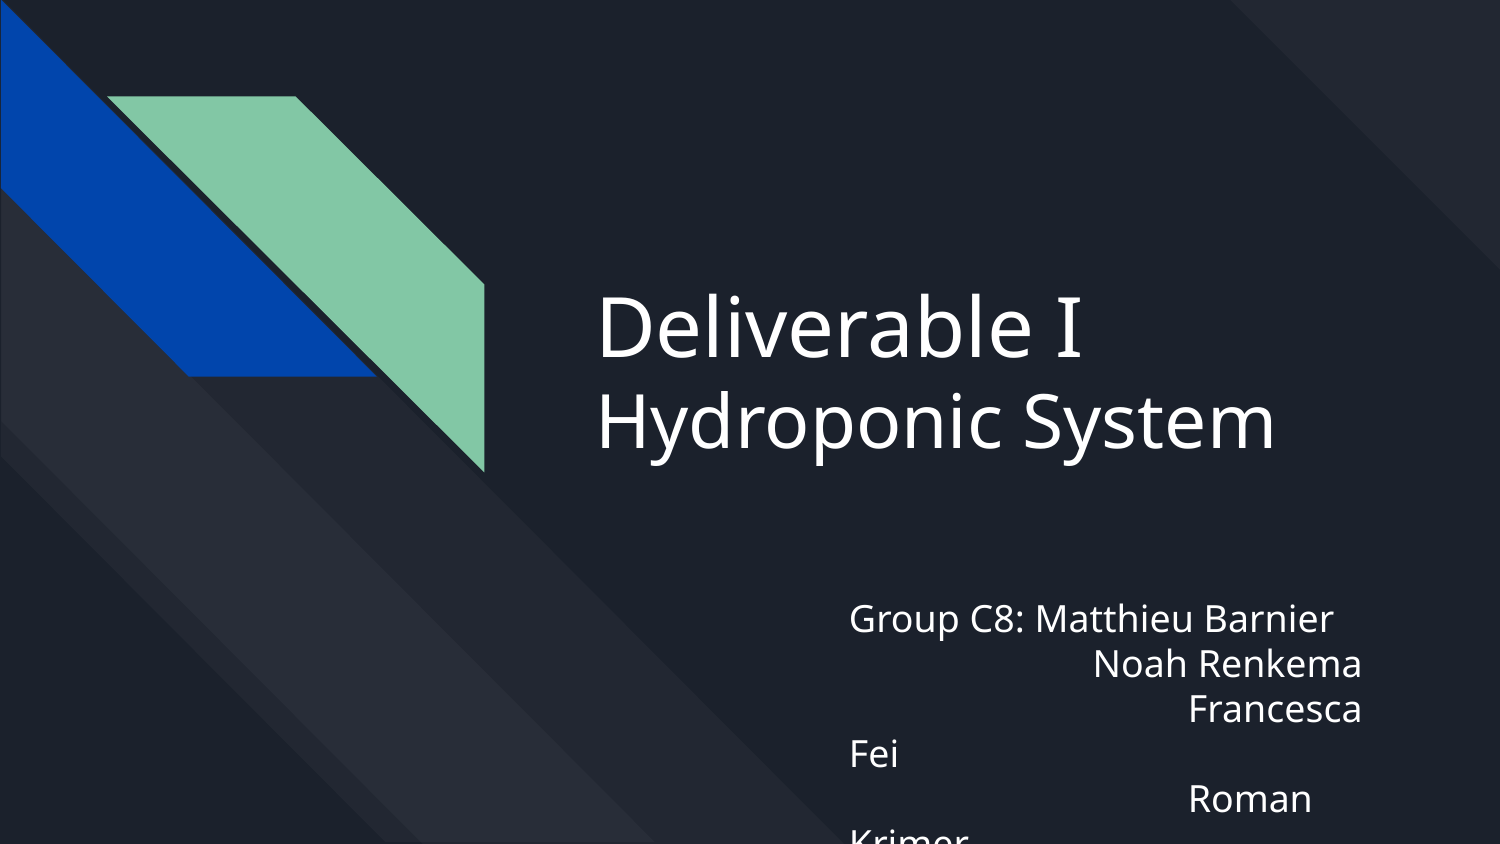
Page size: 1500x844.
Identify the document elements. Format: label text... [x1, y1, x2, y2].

title Deliverable I Hydroponic System [580, 258, 1404, 518]
subtitle Group C8: Matthieu Barnier Noah Renkema Francesca Fei Roman Krimer [833, 580, 1404, 664]
